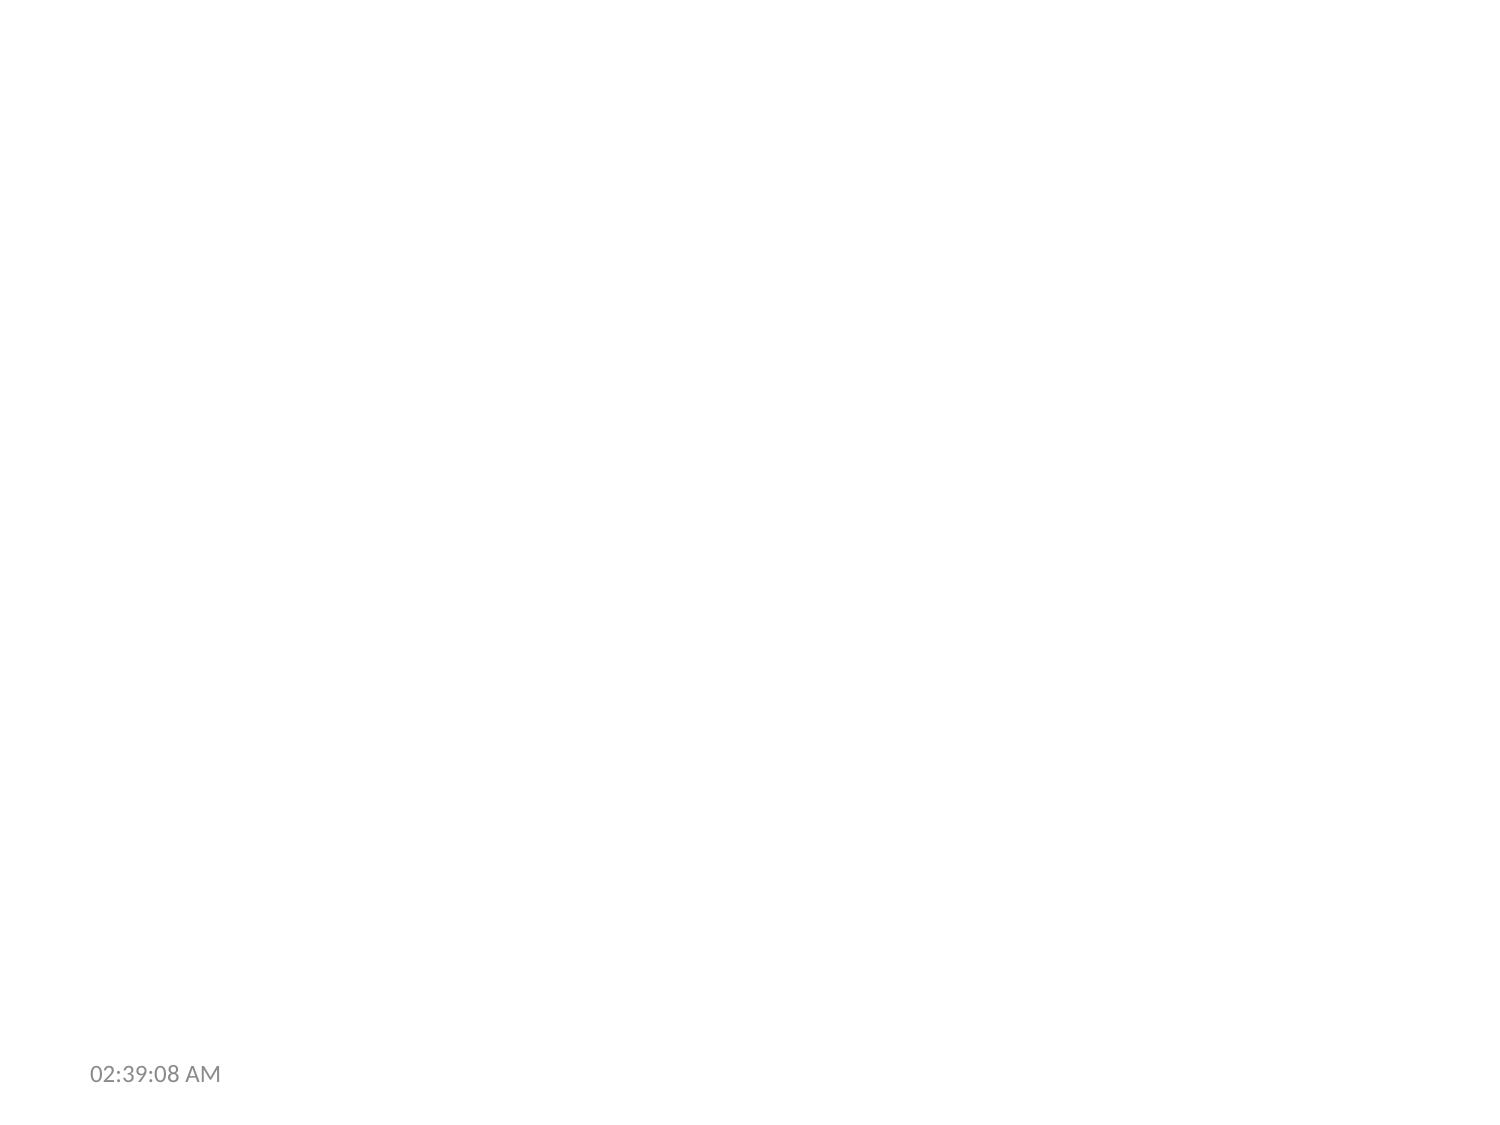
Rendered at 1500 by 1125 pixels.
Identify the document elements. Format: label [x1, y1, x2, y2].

slide_number [75, 1042, 425, 1103]
